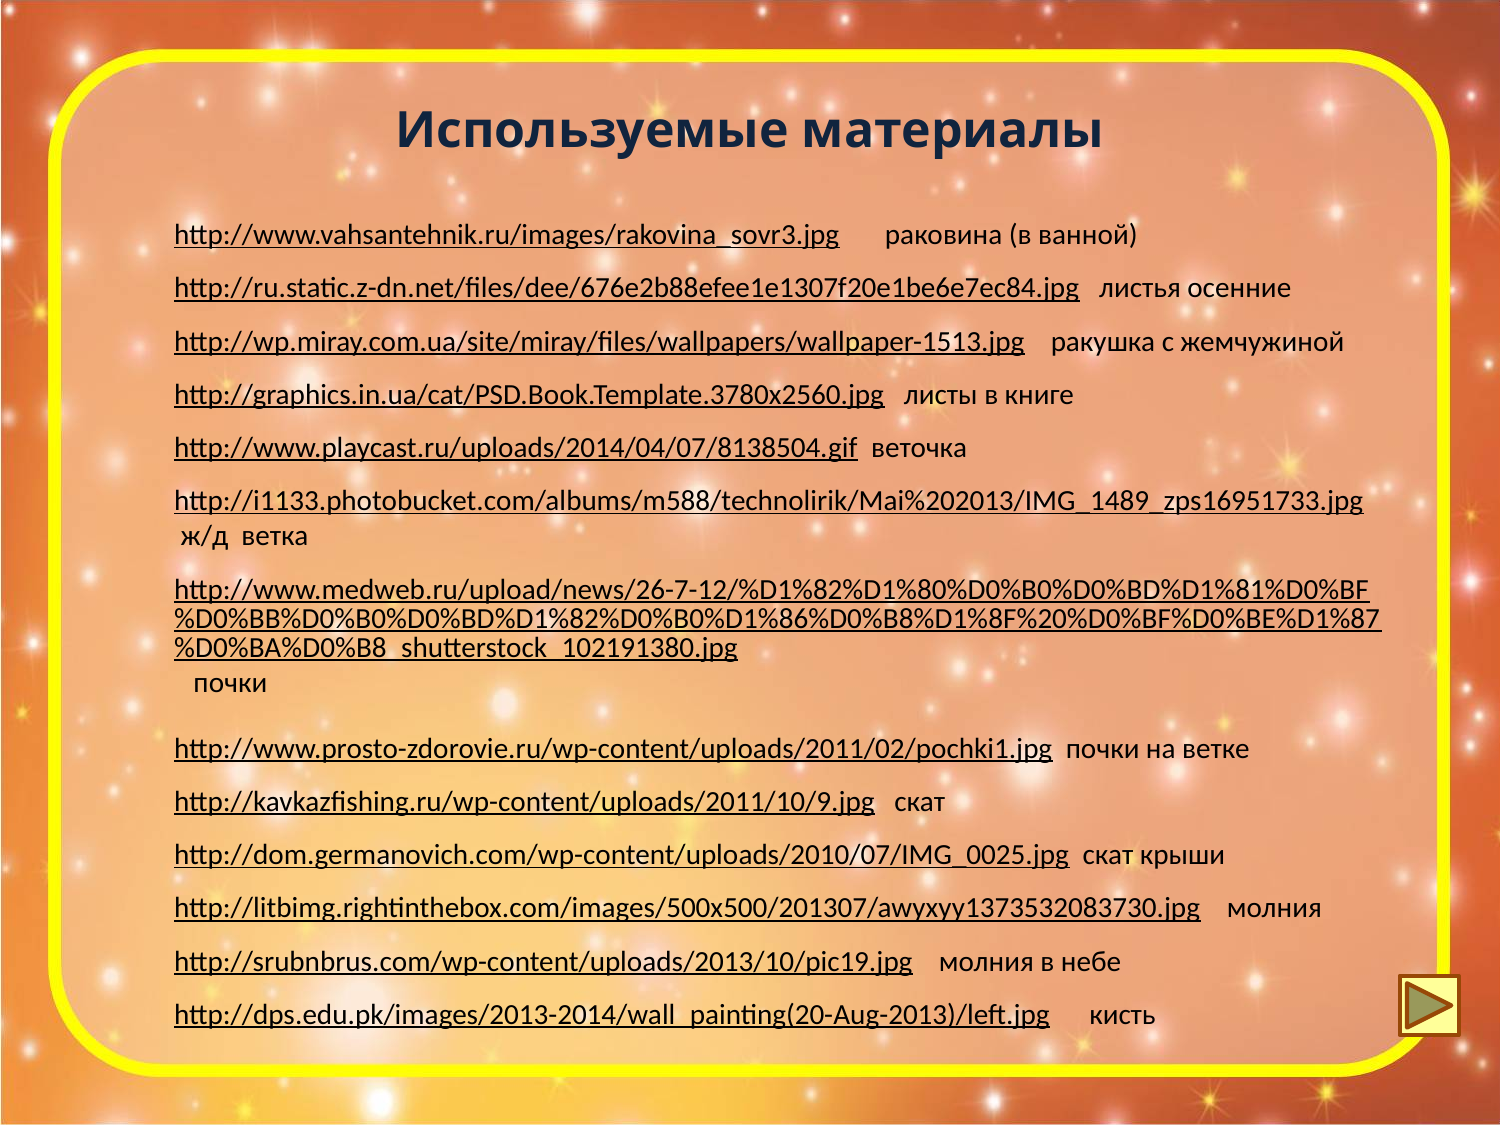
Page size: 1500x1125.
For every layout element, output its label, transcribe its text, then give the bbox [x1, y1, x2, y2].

text_box [1398, 974, 1461, 1037]
text_box Используемые материалы [123, 89, 1376, 165]
text_box http://www.prosto-zdorovie.ru/wp-content/uploads/2011/02/pochki1.jpg почки на ветке [159, 721, 1353, 772]
text_box http://kavkazfishing.ru/wp-content/uploads/2011/10/9.jpg скат [159, 774, 1388, 825]
text_box http://www.vahsantehnik.ru/images/rakovina_sovr3.jpg раковина (в ванной) [159, 208, 1365, 258]
text_box http://dom.germanovich.com/wp-content/uploads/2010/07/IMG_0025.jpg скат крыши [159, 828, 1376, 878]
text_box http://litbimg.rightinthebox.com/images/500x500/201307/awyxyy1373532083730.jpg молния [159, 881, 1412, 932]
text_box http://i1133.photobucket.com/albums/m588/technolirik/Mai%202013/IMG_1489_zps16951733.jpg ж/д ветка [159, 474, 1388, 559]
text_box http://ru.static.z-dn.net/files/dee/676e2b88efee1e1307f20e1be6e7ec84.jpg листья осенние [159, 261, 1412, 311]
text_box http://www.medweb.ru/upload/news/26-7-12/%D1%82%D1%80%D0%B0%D0%BD%D1%81%D0%BF%D0%BB%D0%B0%D0%BD%D1%82%D0%B0%D1%86%D0%B8%D1%8F%20%D0%BF%D0%BE%D1%87%D0%BA%D0%B8_shutterstock_102191380.jpg почки [159, 562, 1400, 648]
text_box http://graphics.in.ua/cat/PSD.Book.Template.3780x2560.jpg листы в книге [159, 367, 1353, 418]
picture [0, 0, 1500, 1125]
text_box http://dps.edu.pk/images/2013-2014/wall_painting(20-Aug-2013)/left.jpg кисть [159, 987, 1353, 1038]
text_box http://www.playcast.ru/uploads/2014/04/07/8138504.gif веточка [159, 420, 1400, 471]
text_box http://wp.miray.com.ua/site/miray/files/wallpapers/wallpaper-1513.jpg ракушка с жемчужиной [159, 314, 1365, 365]
text_box http://srubnbrus.com/wp-content/uploads/2013/10/pic19.jpg молния в небе [159, 934, 1388, 985]
